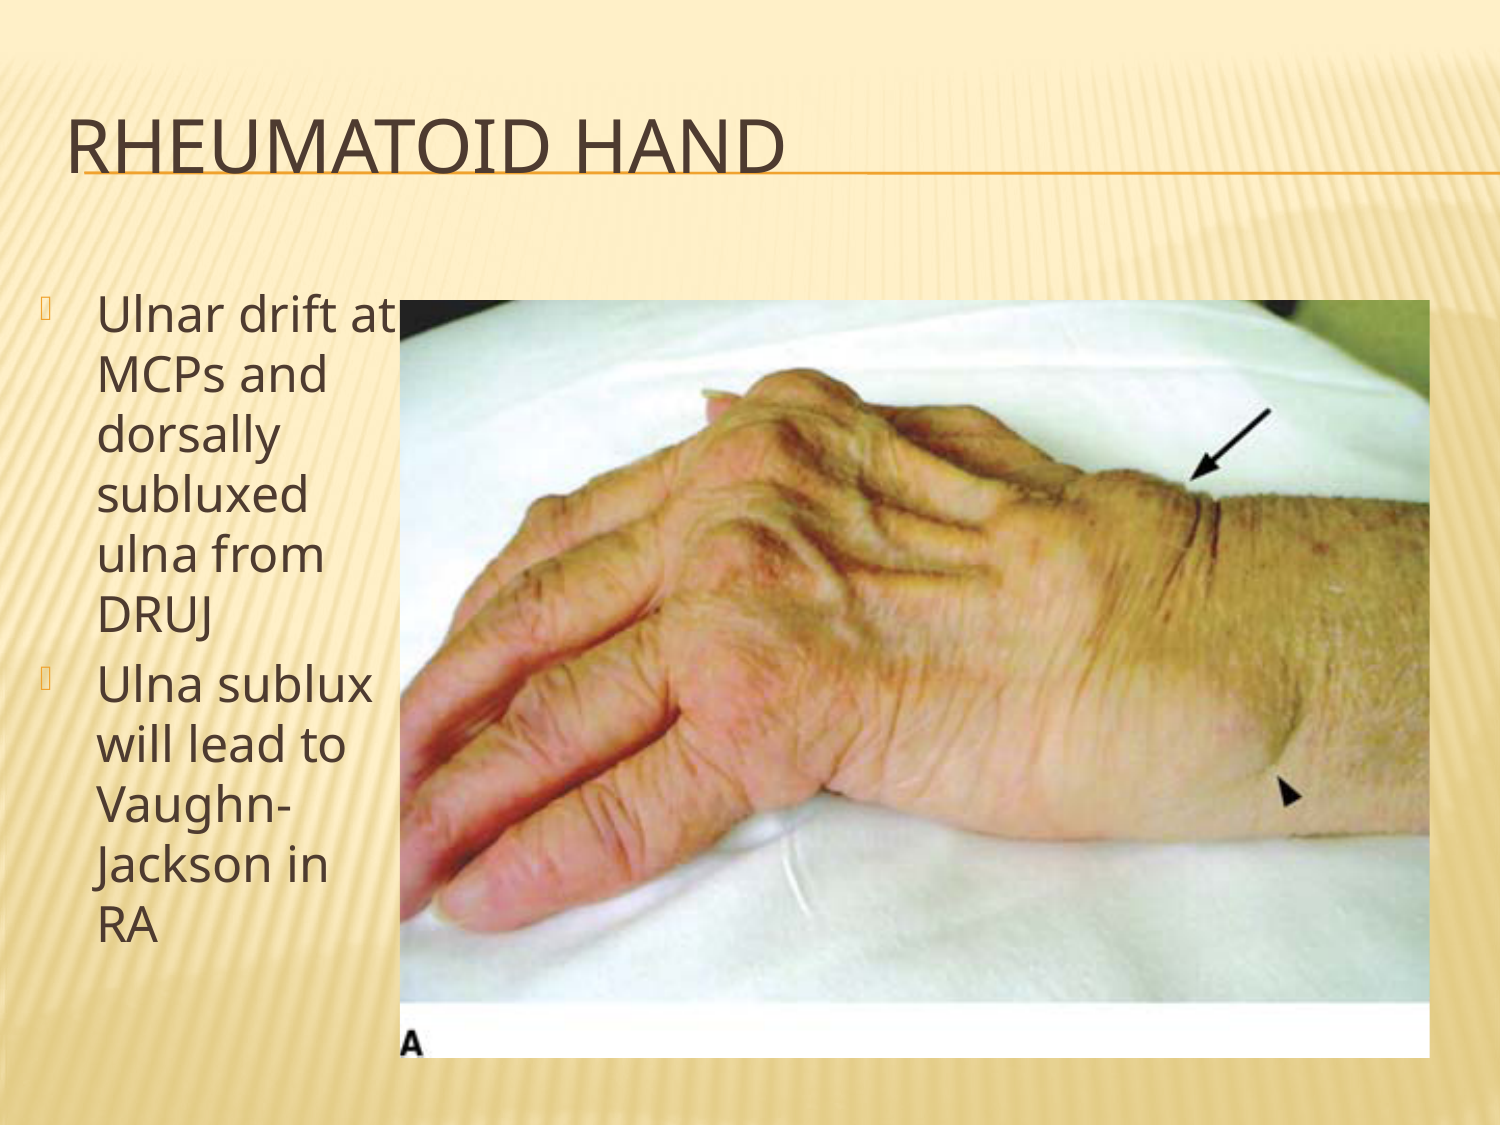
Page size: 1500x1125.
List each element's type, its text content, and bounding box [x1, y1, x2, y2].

list Ulnar drift at MCPs and dorsally subluxed ulna from DRUJ Ulna sublux will lead to Vaughn-Jackson in RA [24, 275, 413, 998]
picture [399, 299, 1430, 1059]
title Rheumatoid Hand [50, 75, 1475, 213]
